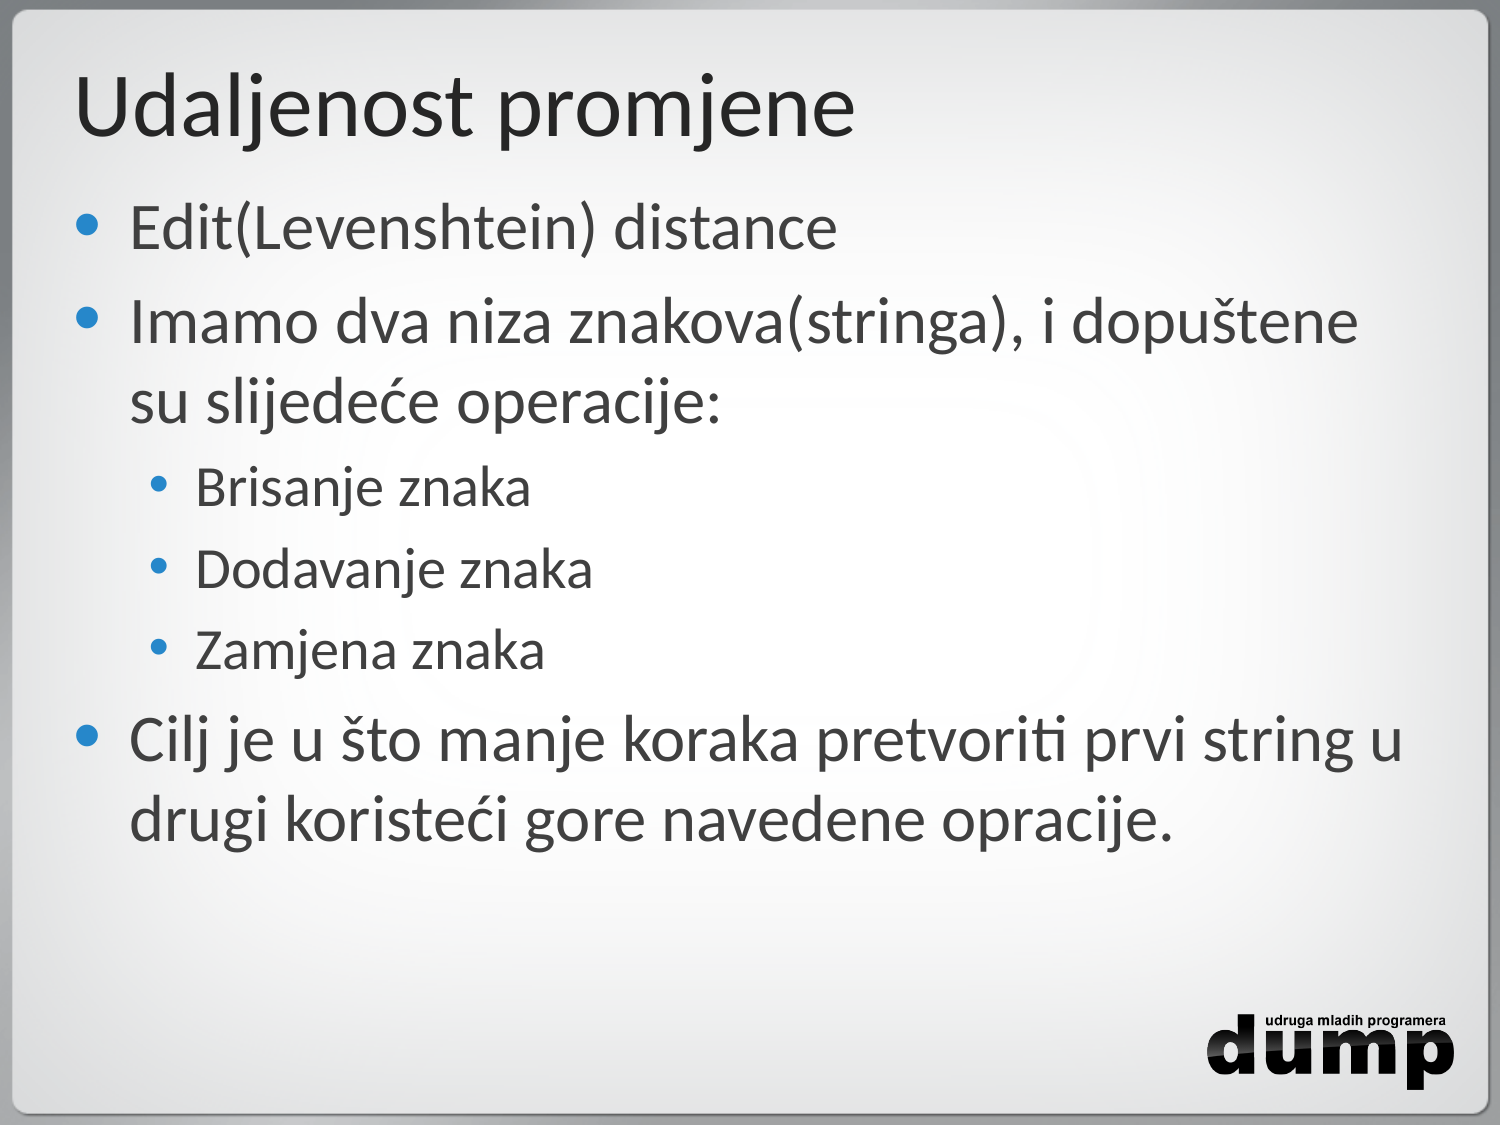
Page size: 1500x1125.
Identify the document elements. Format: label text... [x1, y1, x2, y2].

picture [0, 0, 1500, 1125]
list Edit(Levenshtein) distance Imamo dva niza znakova(stringa), i dopuštene su slijedeće operacije: Brisanje znaka Dodavanje znaka Zamjena znaka Cilj je u što manje koraka pretvoriti prvi string u drugi koristeći gore navedene opracije. [58, 175, 1426, 986]
title Udaljenost promjene [58, 23, 1425, 175]
